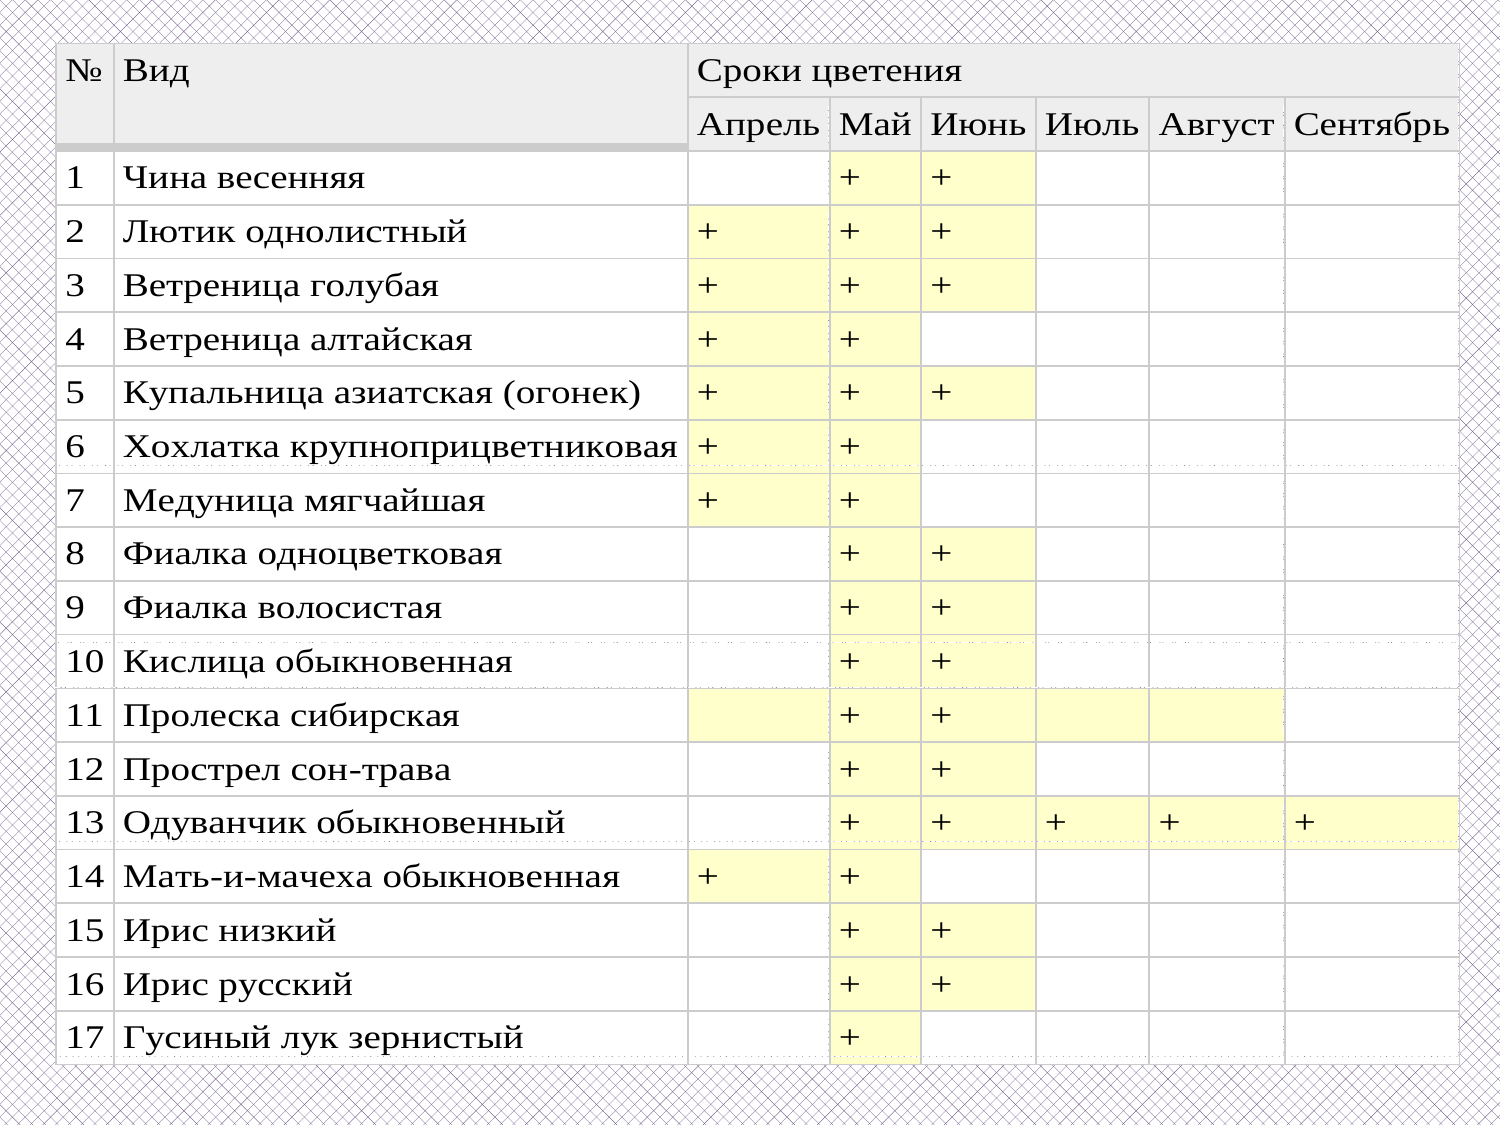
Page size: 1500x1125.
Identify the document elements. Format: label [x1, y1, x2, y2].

list [52, 42, 1500, 1125]
